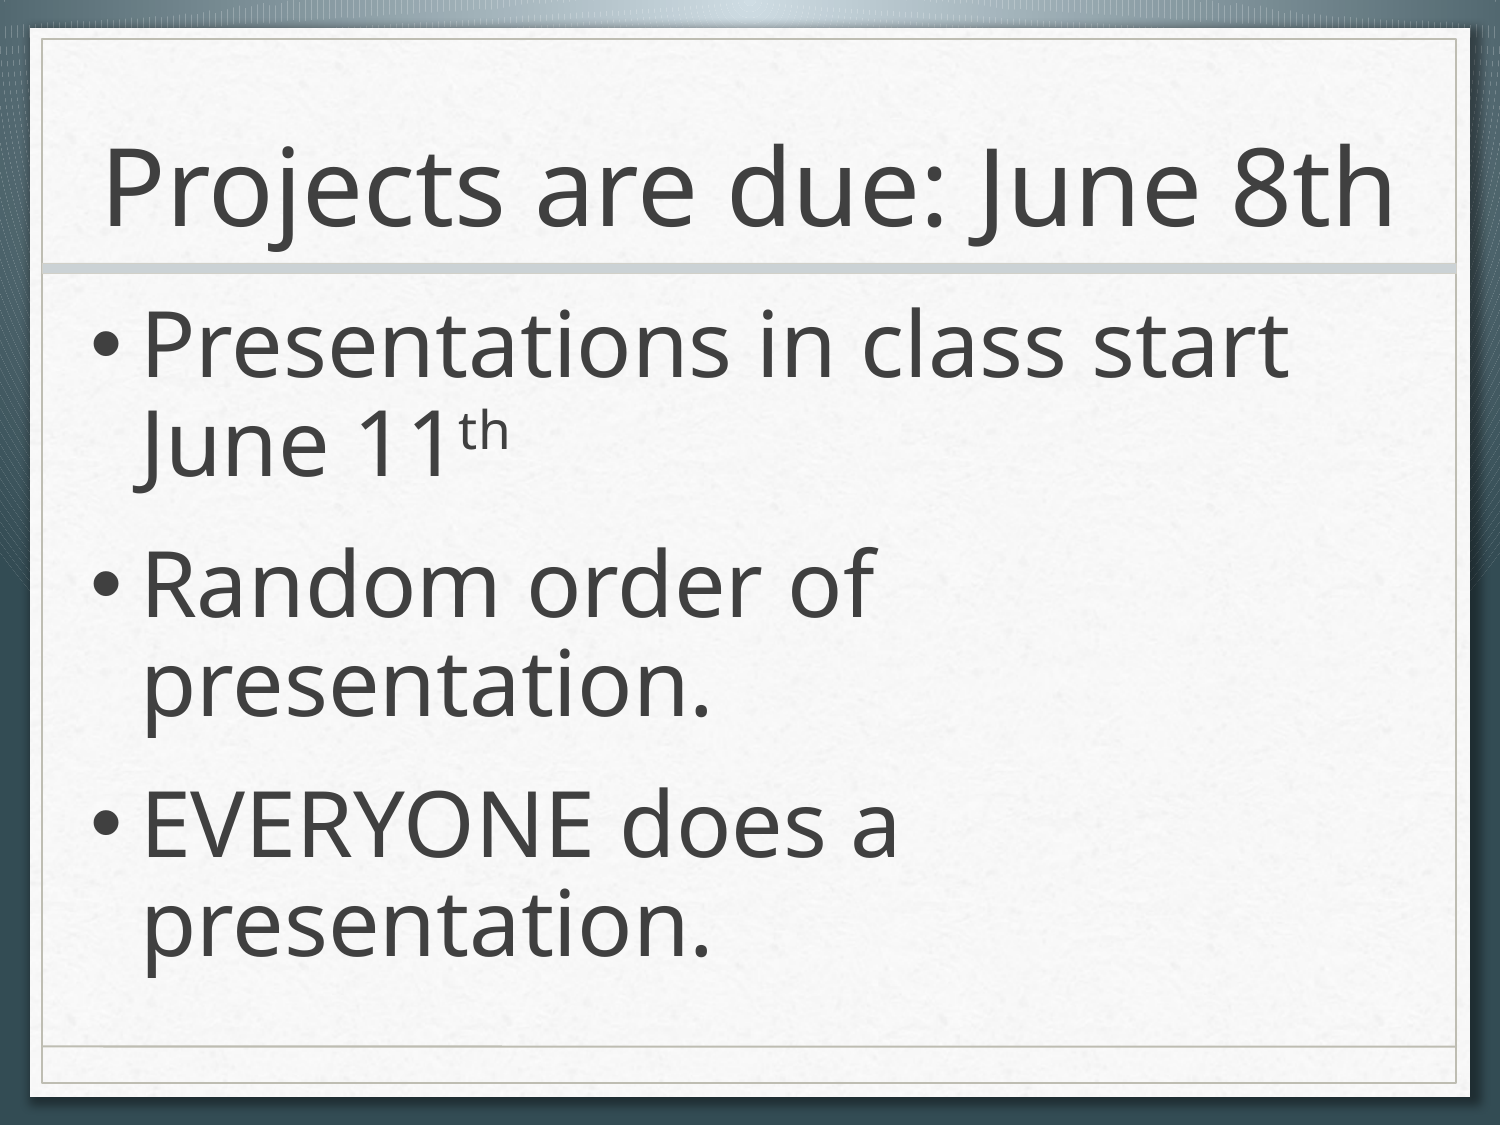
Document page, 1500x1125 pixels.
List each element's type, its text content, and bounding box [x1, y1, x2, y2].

list Presentations in class start June 11th Random order of presentation. EVERYONE does a presentation. [75, 291, 1425, 1035]
title Projects are due: June 8th [75, 45, 1425, 291]
picture [30, 28, 1470, 1097]
